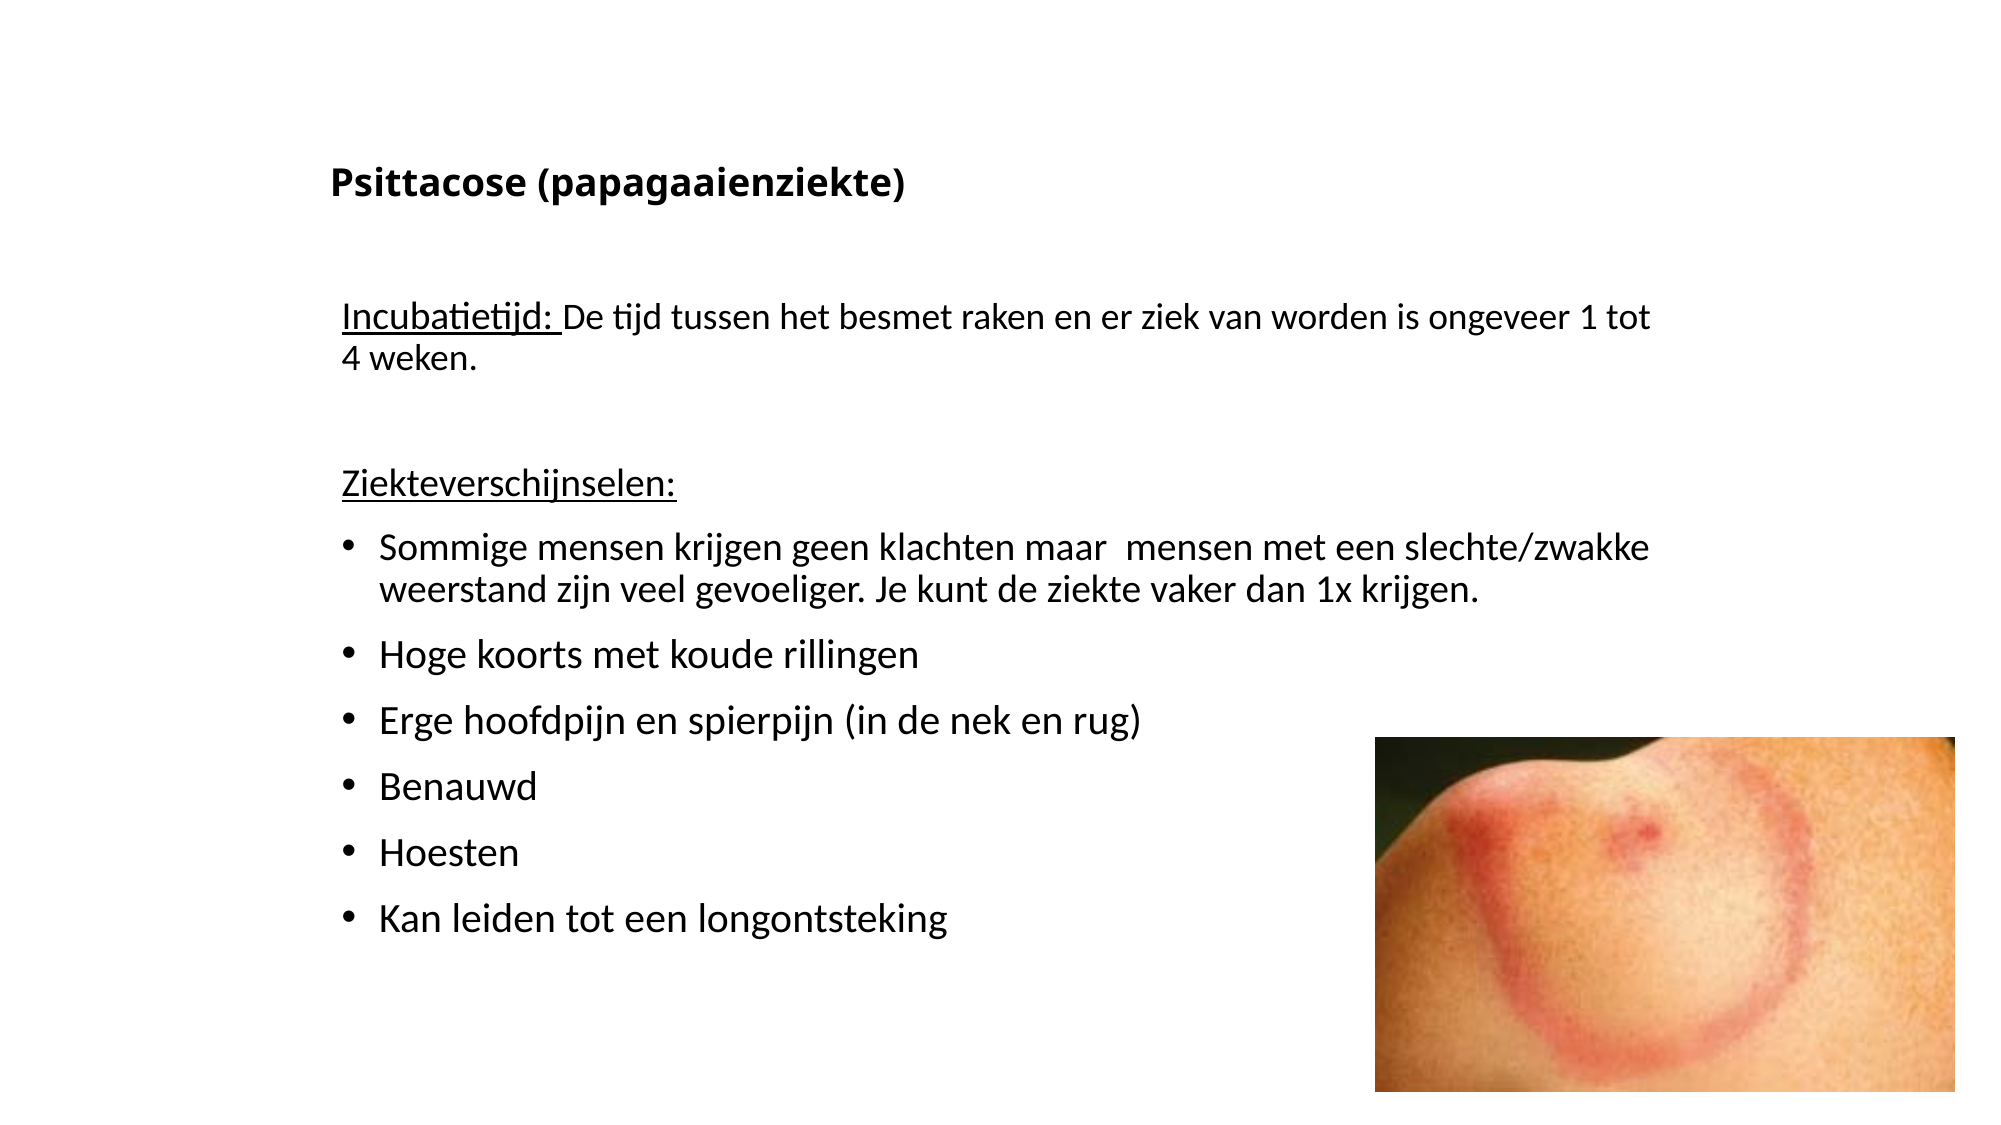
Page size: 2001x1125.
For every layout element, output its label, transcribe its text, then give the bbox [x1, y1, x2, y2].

title Psittacose (papagaaienziekte) [314, 113, 1665, 302]
picture [1375, 737, 1955, 1092]
list Incubatietijd: De tijd tussen het besmet raken en er ziek van worden is ongeveer 1 tot 4 weken. Ziekteverschijnselen: Sommige mensen krijgen geen klachten maar mensen met een slechte/zwakke weerstand zijn veel gevoeliger. Je kunt de ziekte vaker dan 1x krijgen. Hoge koorts met koude rillingen Erge hoofdpijn en spierpijn (in de nek en rug) Benauwd Hoesten Kan leiden tot een longontsteking [326, 219, 1677, 1047]
